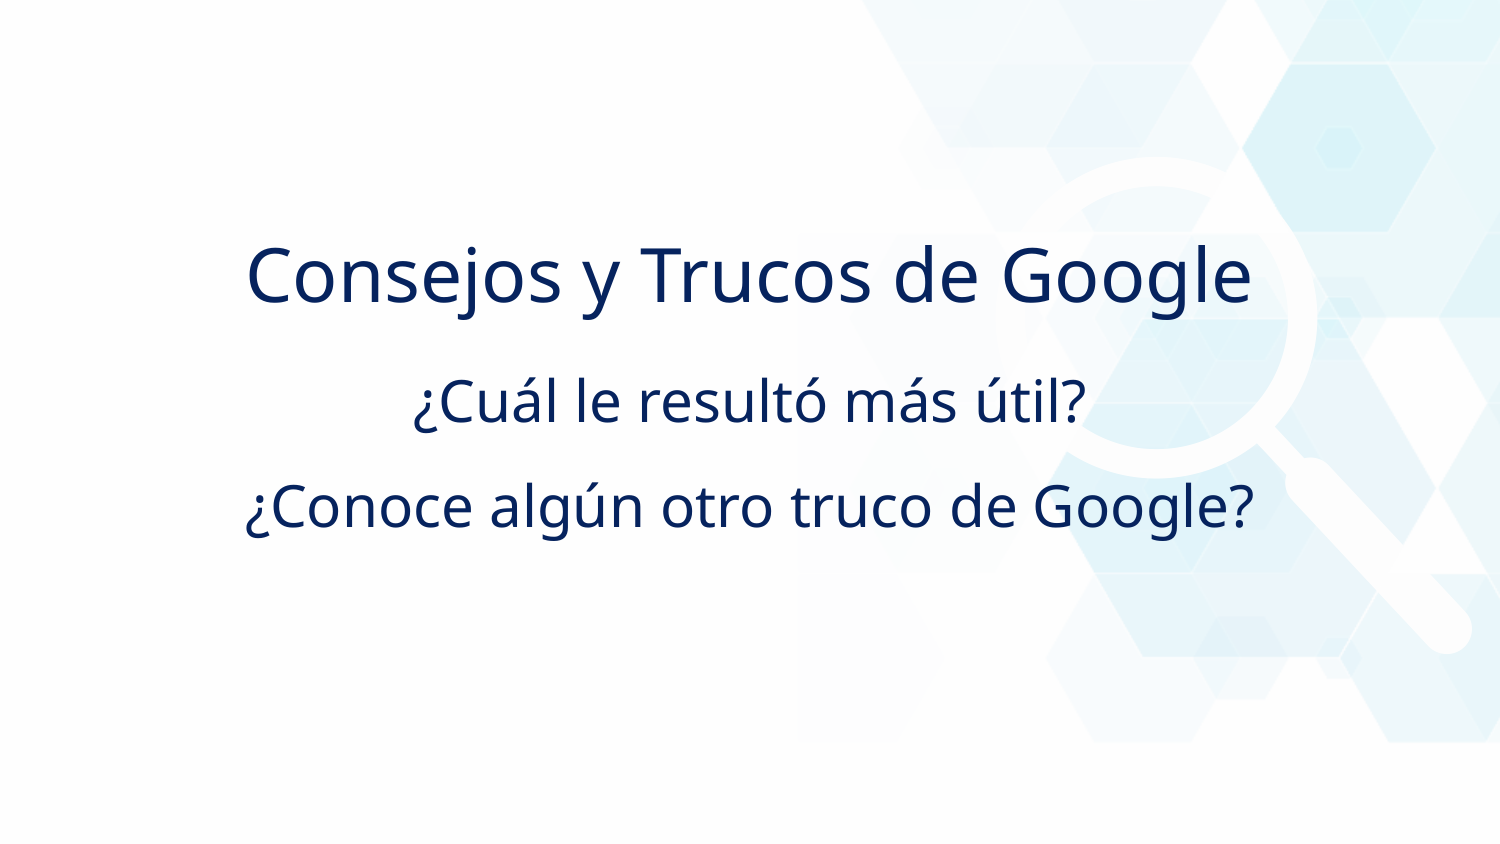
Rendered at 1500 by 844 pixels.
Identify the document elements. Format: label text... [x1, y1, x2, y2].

title ¿Cuál le resultó más útil? ¿Conoce algún otro truco de Google? [0, 349, 1500, 693]
title Consejos y Trucos de Google [0, 212, 1500, 349]
